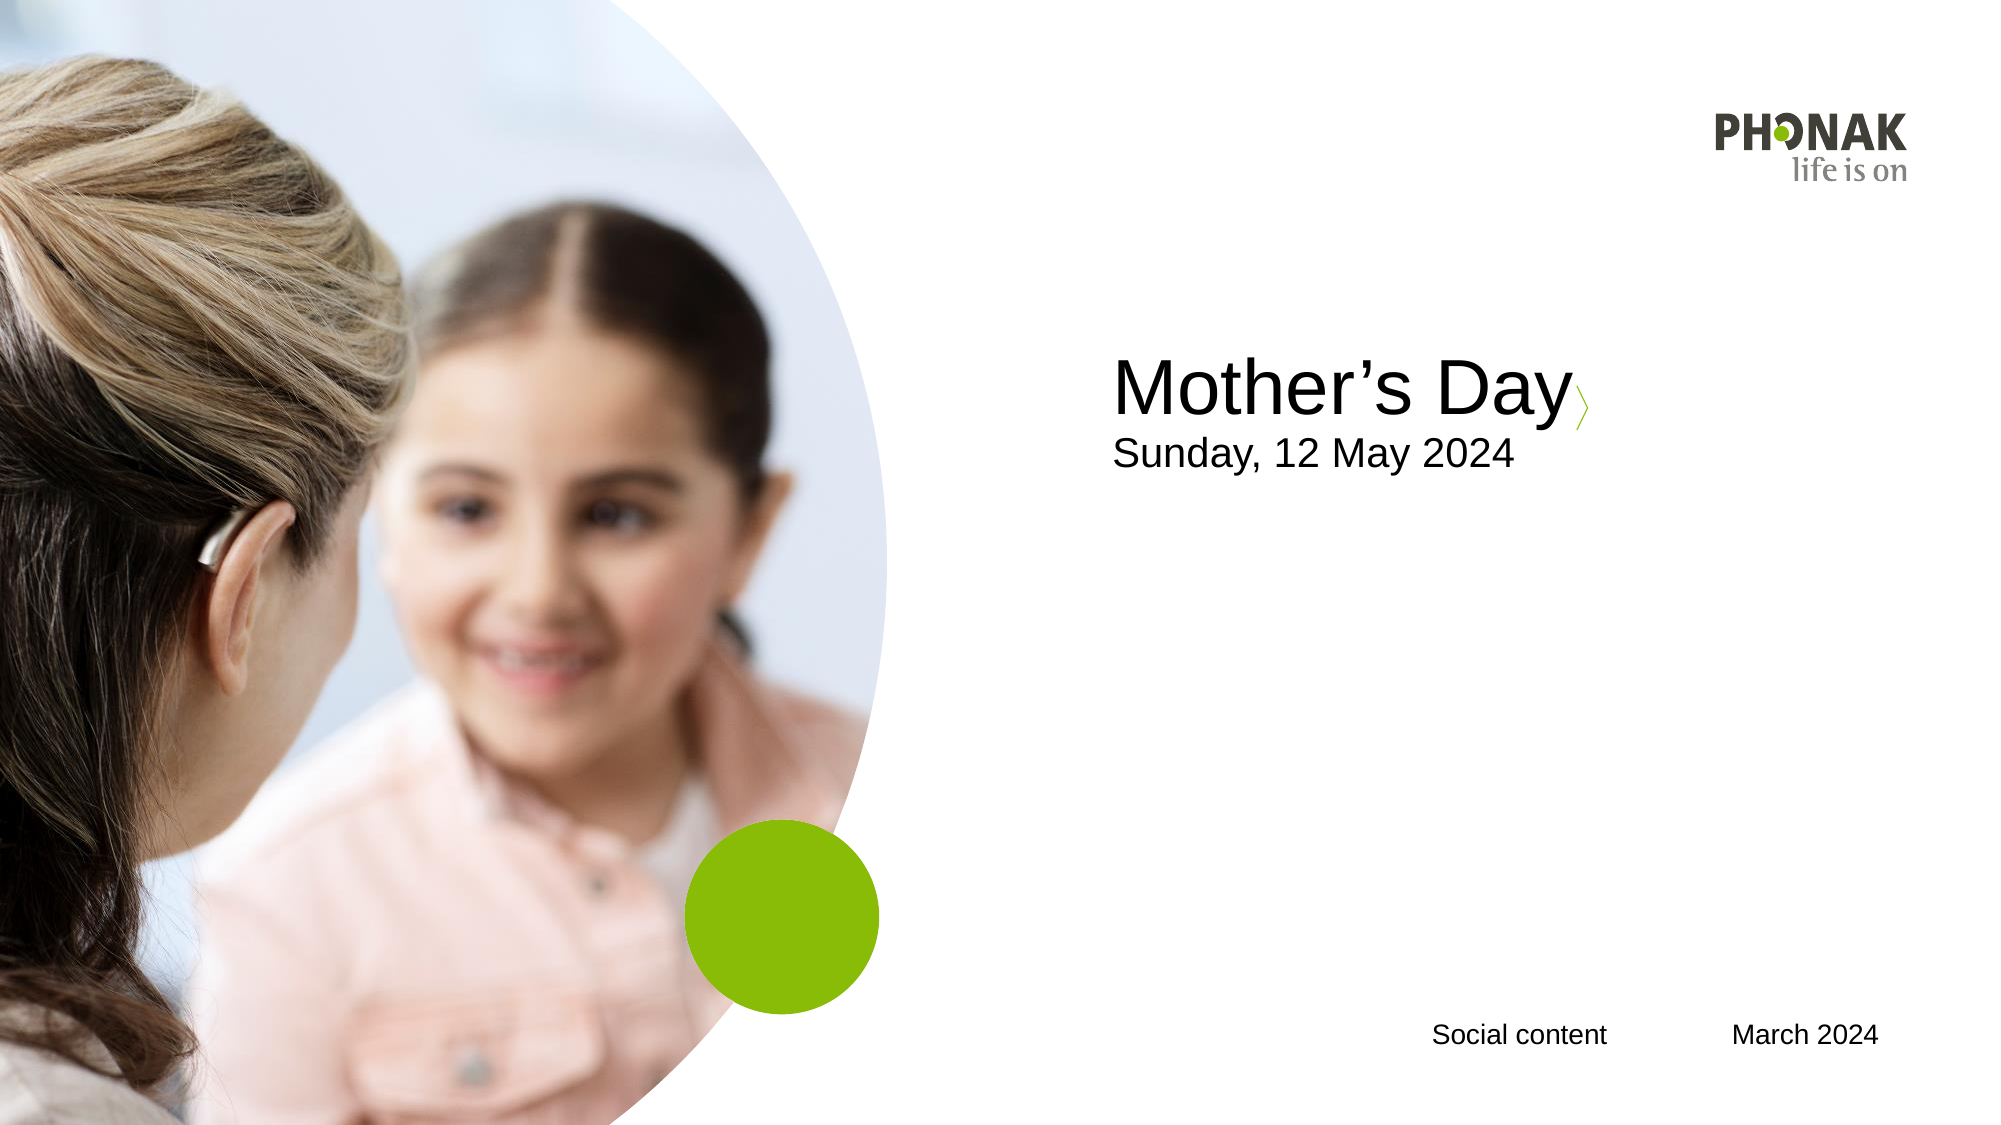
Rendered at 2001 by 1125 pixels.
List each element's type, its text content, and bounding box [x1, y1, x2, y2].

list Social content March 2024 [1431, 1008, 2000, 1092]
picture [0, 0, 887, 1125]
subtitle Sunday, 12 May 2024 [1112, 438, 1829, 746]
title Mother’s Day [1112, 326, 1940, 592]
